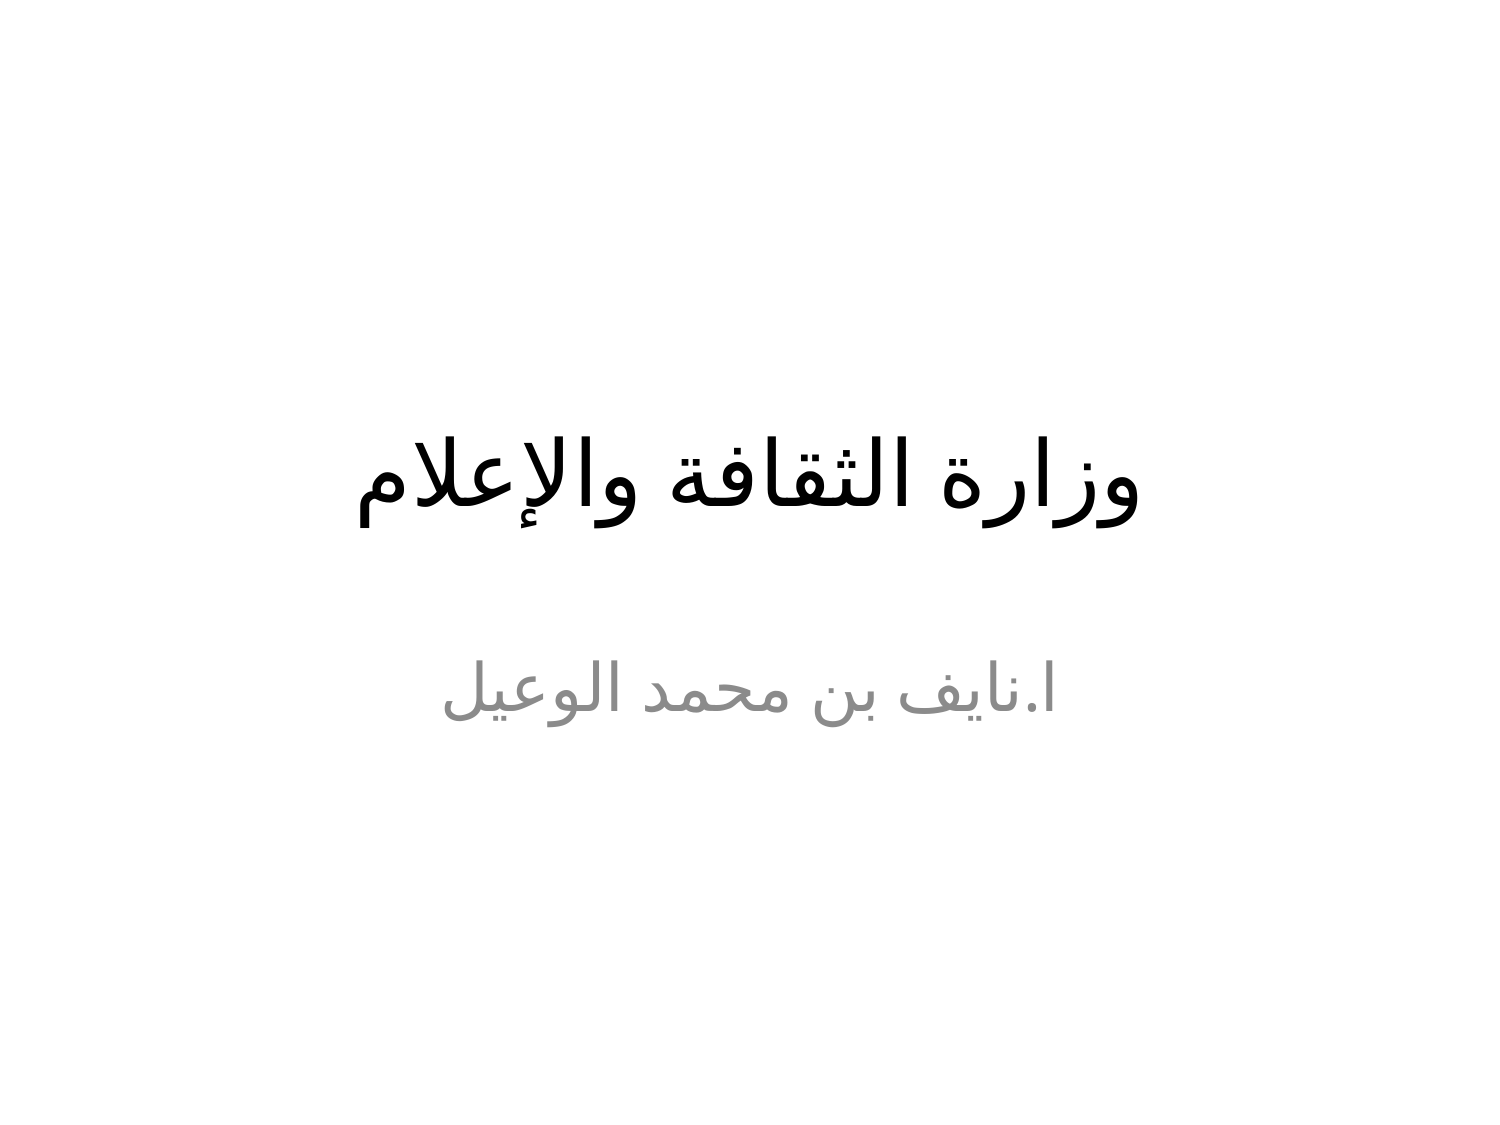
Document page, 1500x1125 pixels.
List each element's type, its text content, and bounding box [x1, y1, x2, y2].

title وزارة الثقافة والإعلام [112, 349, 1388, 591]
subtitle ا.نايف بن محمد الوعيل [225, 637, 1275, 925]
